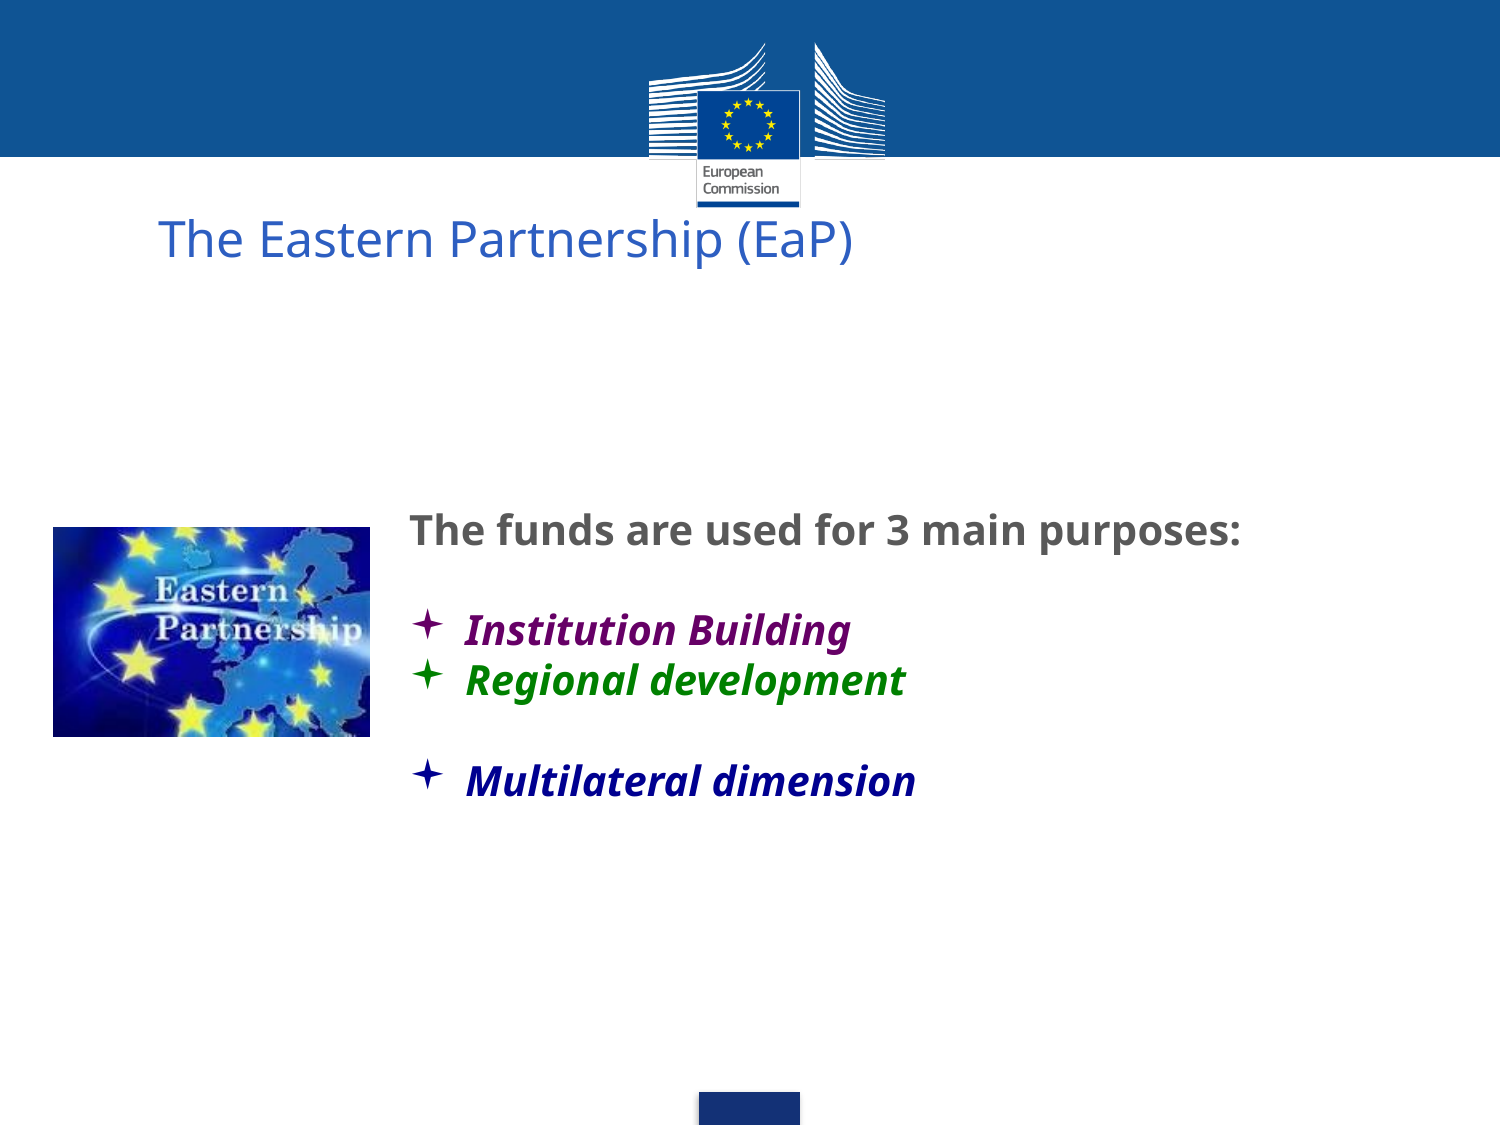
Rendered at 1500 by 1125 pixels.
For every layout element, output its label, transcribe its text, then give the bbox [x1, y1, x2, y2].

text_box The funds are used for 3 main purposes: Institution Building Regional development Multilateral dimension [409, 491, 1496, 805]
picture [53, 526, 371, 737]
picture [649, 42, 885, 208]
text_box The Eastern Partnership (EaP) [158, 207, 867, 269]
